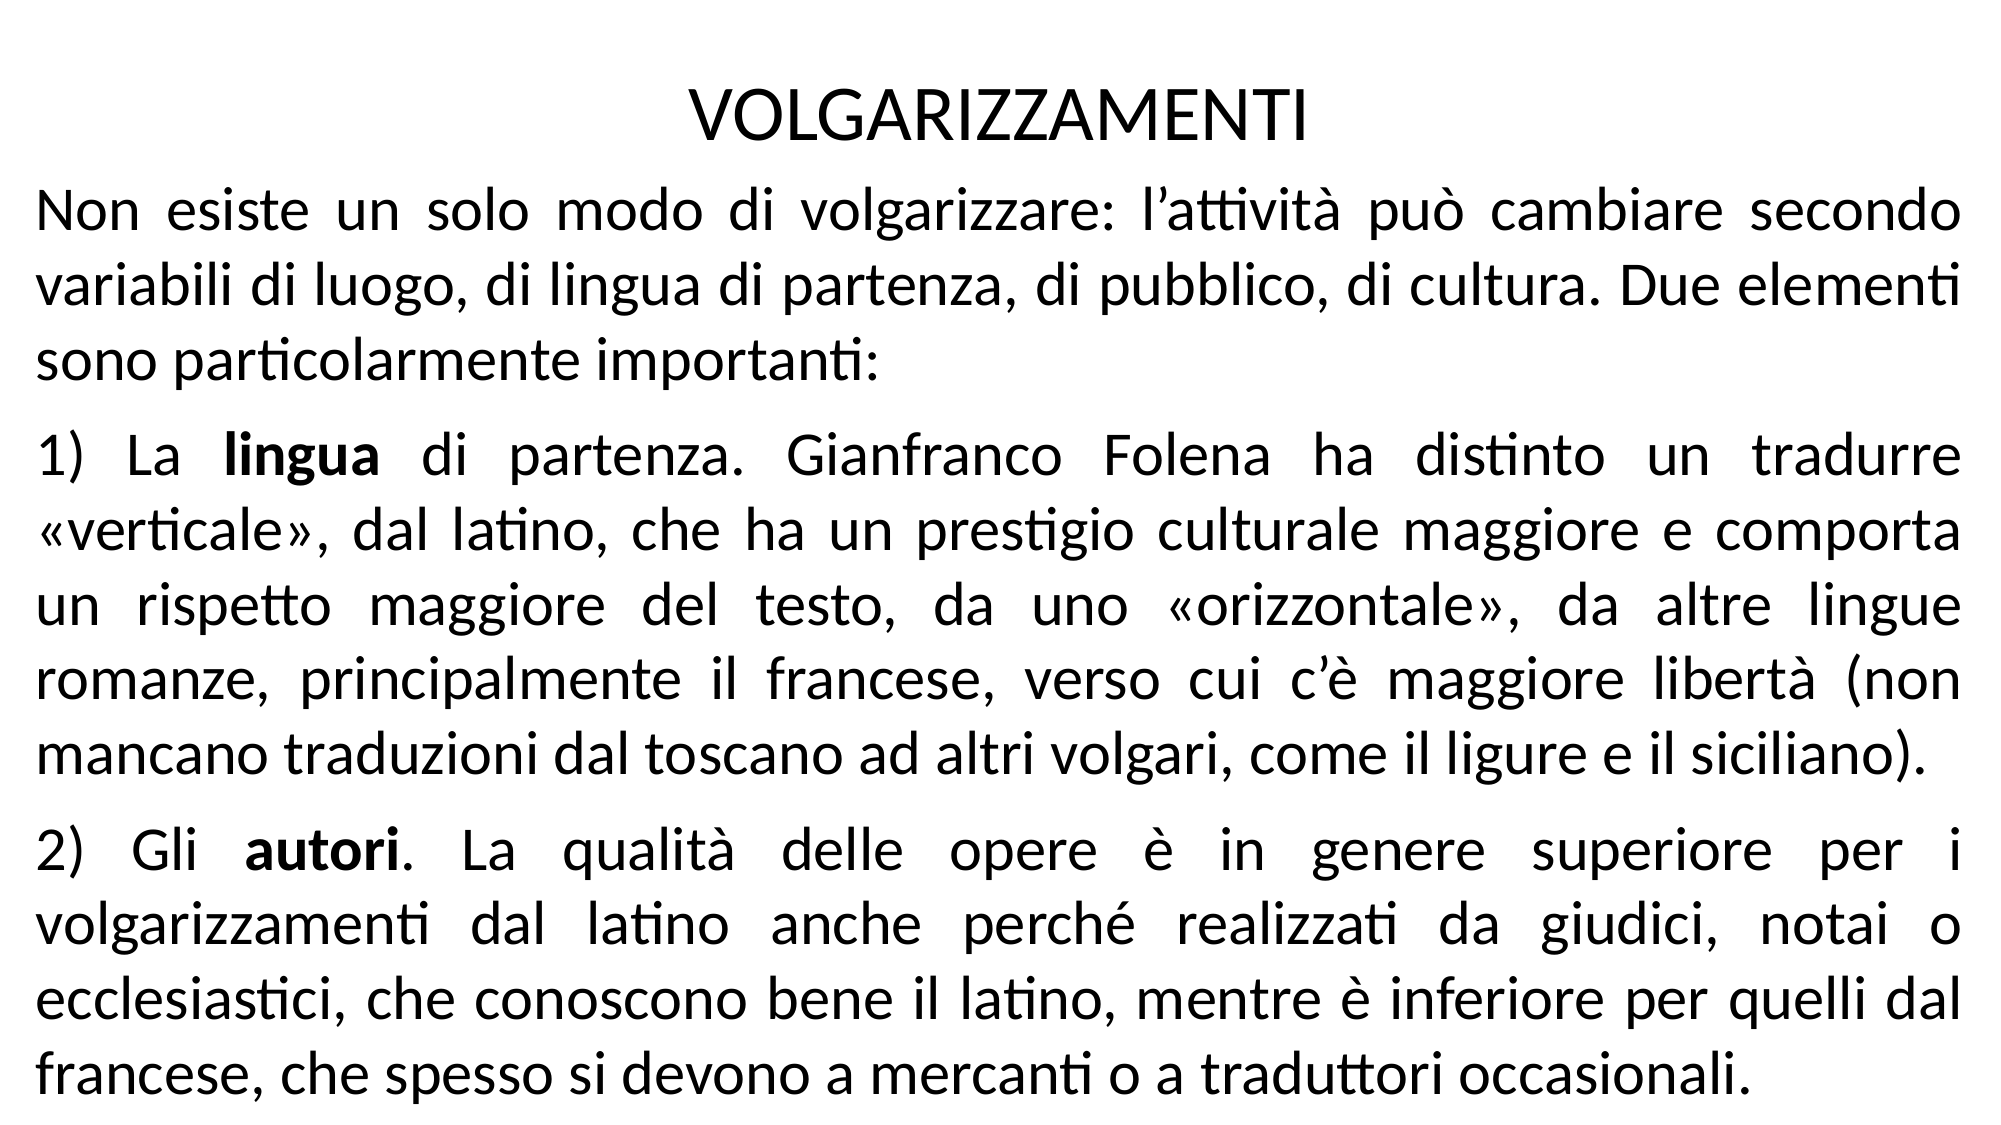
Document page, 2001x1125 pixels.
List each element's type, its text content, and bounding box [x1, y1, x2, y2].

text_box VOLGARIZZAMENTI [53, 53, 1947, 164]
text_box Non esiste un solo modo di volgarizzare: l’attività può cambiare secondo variabili di luogo, di lingua di partenza, di pubblico, di cultura. Due elementi sono particolarmente importanti: 1) La lingua di partenza. Gianfranco Folena ha distinto un tradurre «verticale», dal latino, che ha un prestigio culturale maggiore e comporta un rispetto maggiore del testo, da uno «orizzontale», da altre lingue romanze, principalmente il francese, verso cui c’è maggiore libertà (non mancano traduzioni dal toscano ad altri volgari, come il ligure e il siciliano). 2) Gli autori. La qualità delle opere è in genere superiore per i volgarizzamenti dal latino anche perché realizzati da giudici, notai o ecclesiastici, che conoscono bene il latino, mentre è inferiore per quelli dal francese, che spesso si devono a mercanti o a traduttori occasionali. [20, 160, 1980, 1115]
